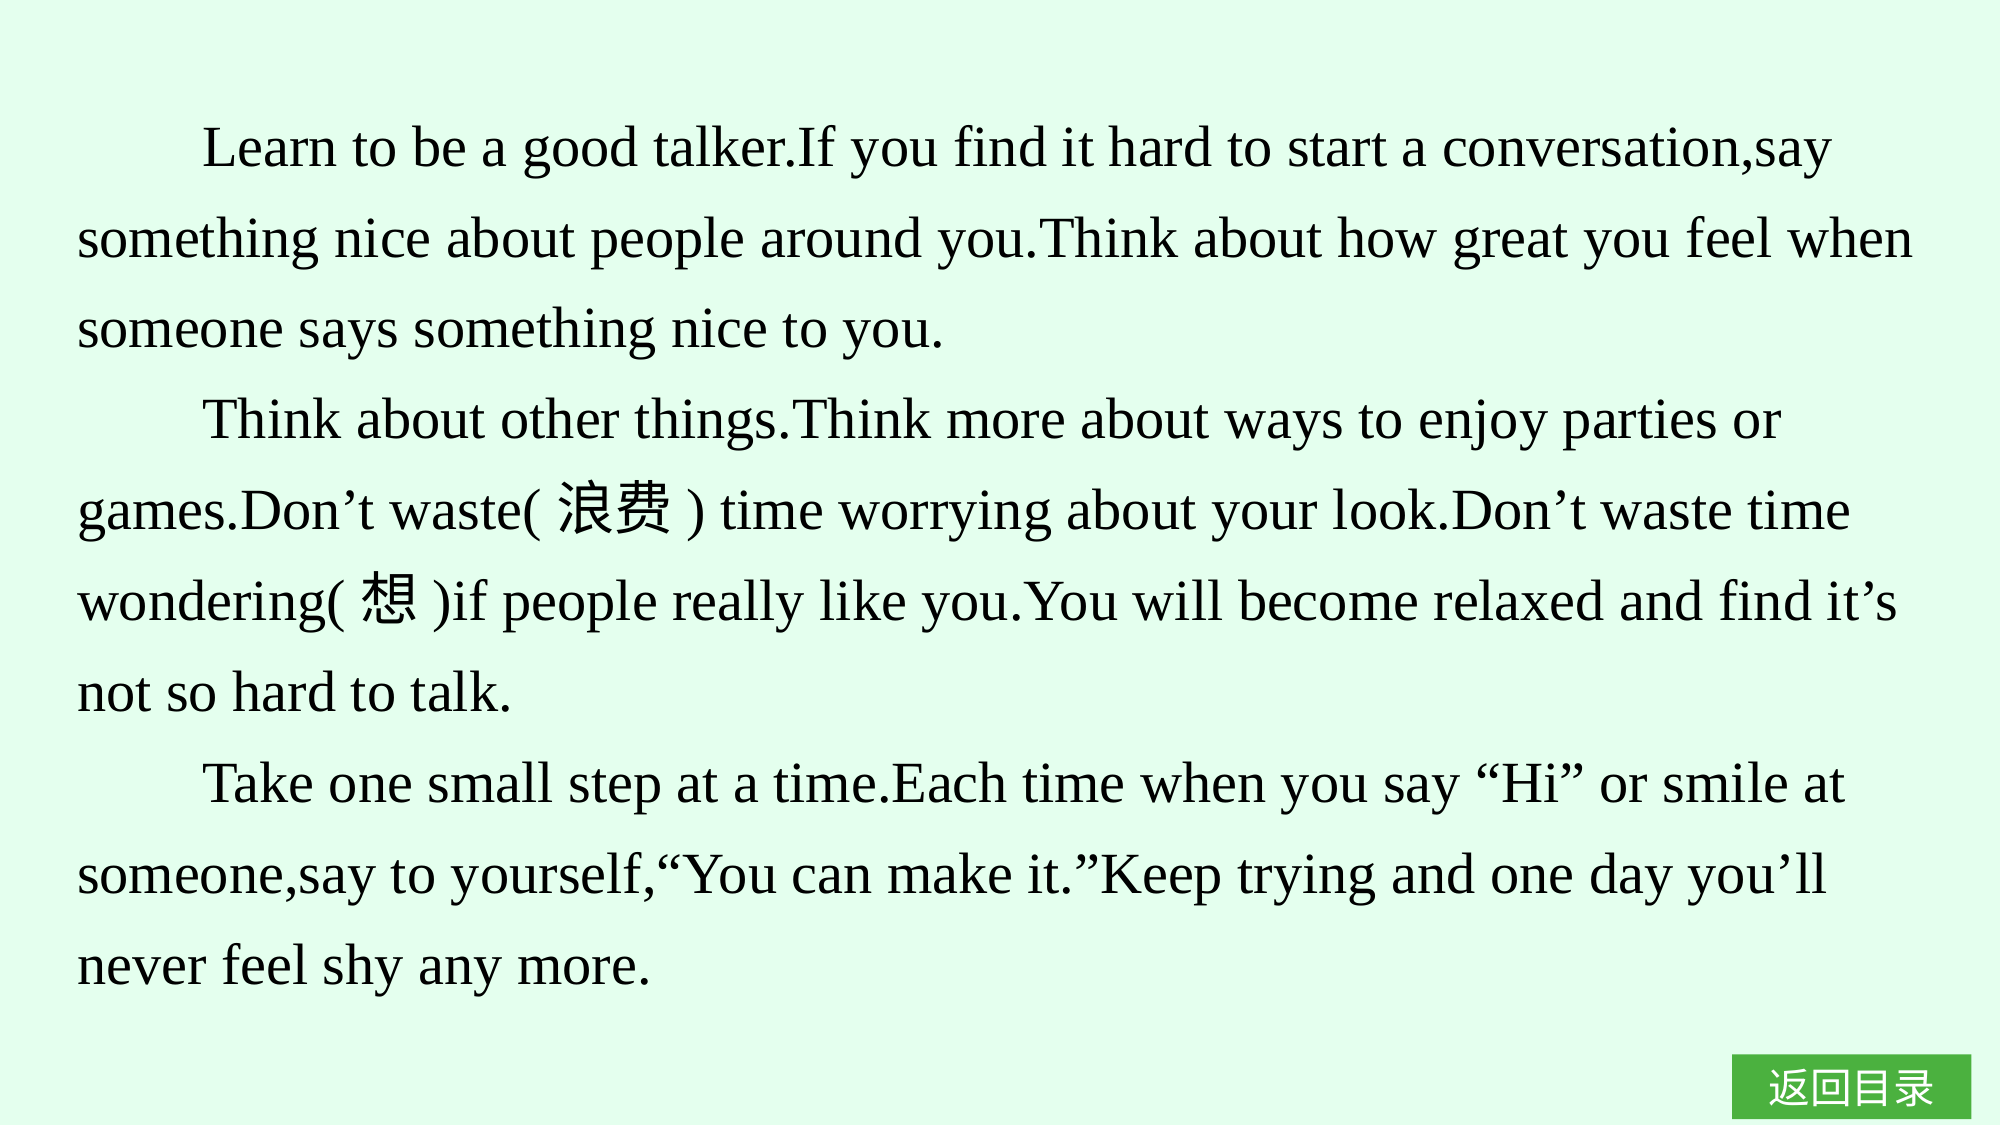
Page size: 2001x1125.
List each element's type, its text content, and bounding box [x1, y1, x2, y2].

text_box Learn to be a good talker.If you find it hard to start a conversation,say something nice about people around you.Think about how great you feel when someone says something nice to you. Think about other things.Think more about ways to enjoy parties or games.Don’t waste(浪费) time worrying about your look.Don’t waste time wondering(想)if people really like you.You will become relaxed and find it’s not so hard to talk. Take one small step at a time.Each time when you say “Hi” or smile at someone,say to yourself,“You can make it.”Keep trying and one day you’ll never feel shy any more. [62, 79, 1938, 1004]
